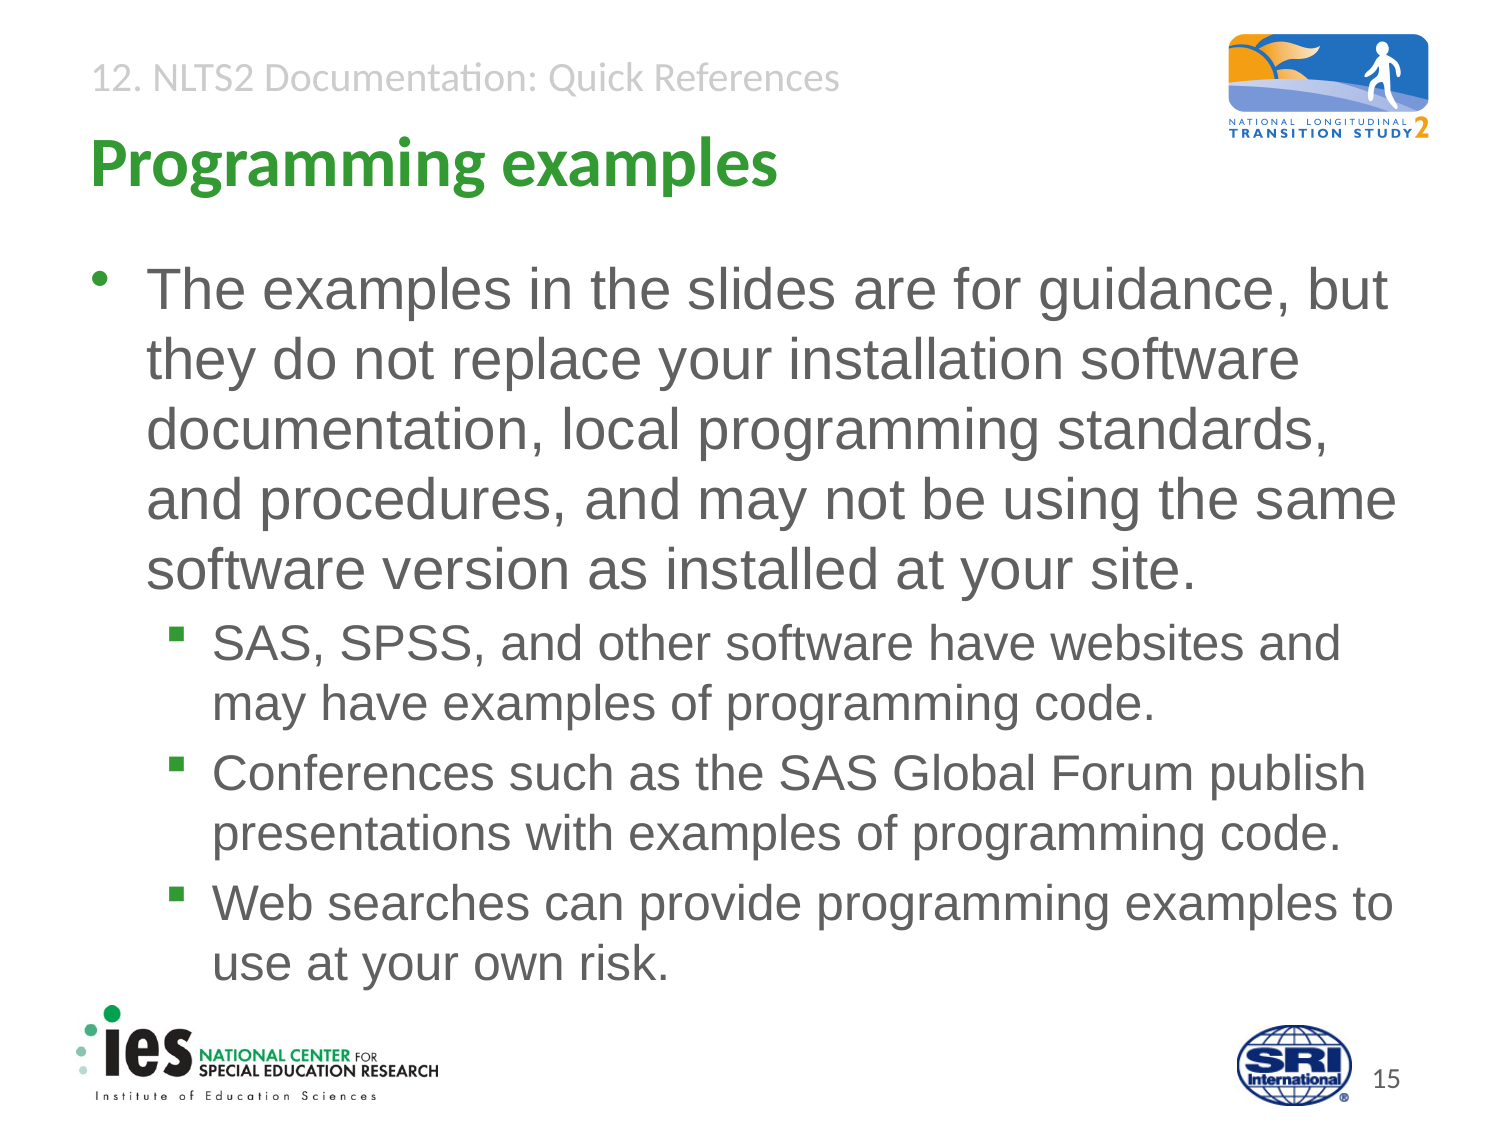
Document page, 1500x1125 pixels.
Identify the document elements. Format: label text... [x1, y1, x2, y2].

picture [1237, 1025, 1352, 1106]
slide_number 14 [1312, 1051, 1417, 1125]
picture [76, 1005, 438, 1100]
title Programming examples [74, 90, 1426, 226]
list The examples in the slides are for guidance, but they do not replace your installation software documentation, local programming standards, and procedures, and may not be using the same software version as installed at your site. SAS, SPSS, and other software have websites and may have examples of programming code. Conferences such as the SAS Global Forum publish presentations with examples of programming code. Web searches can provide programming examples to use at your own risk. [74, 243, 1426, 987]
